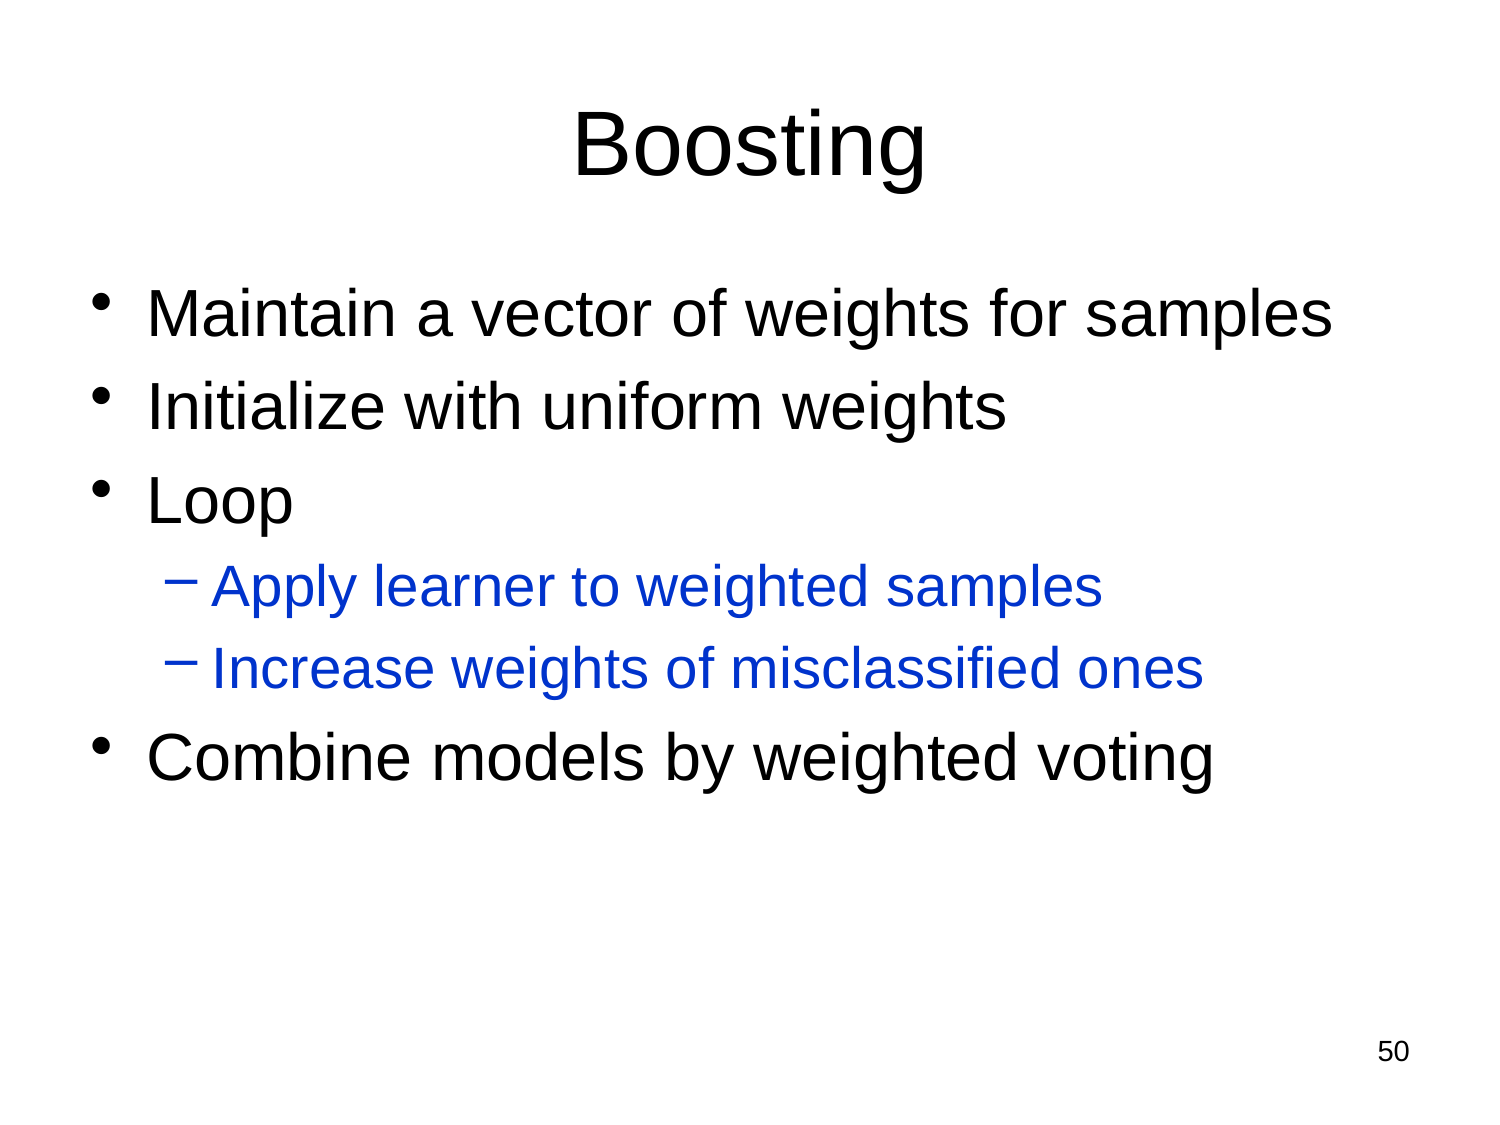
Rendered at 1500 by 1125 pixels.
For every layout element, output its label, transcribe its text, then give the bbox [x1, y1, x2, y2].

list Maintain a vector of weights for samples Initialize with uniform weights Loop Apply learner to weighted samples Increase weights of misclassified ones Combine models by weighted voting [75, 262, 1425, 1005]
title Boosting [75, 45, 1425, 233]
slide_number 50 [1074, 1024, 1426, 1103]
